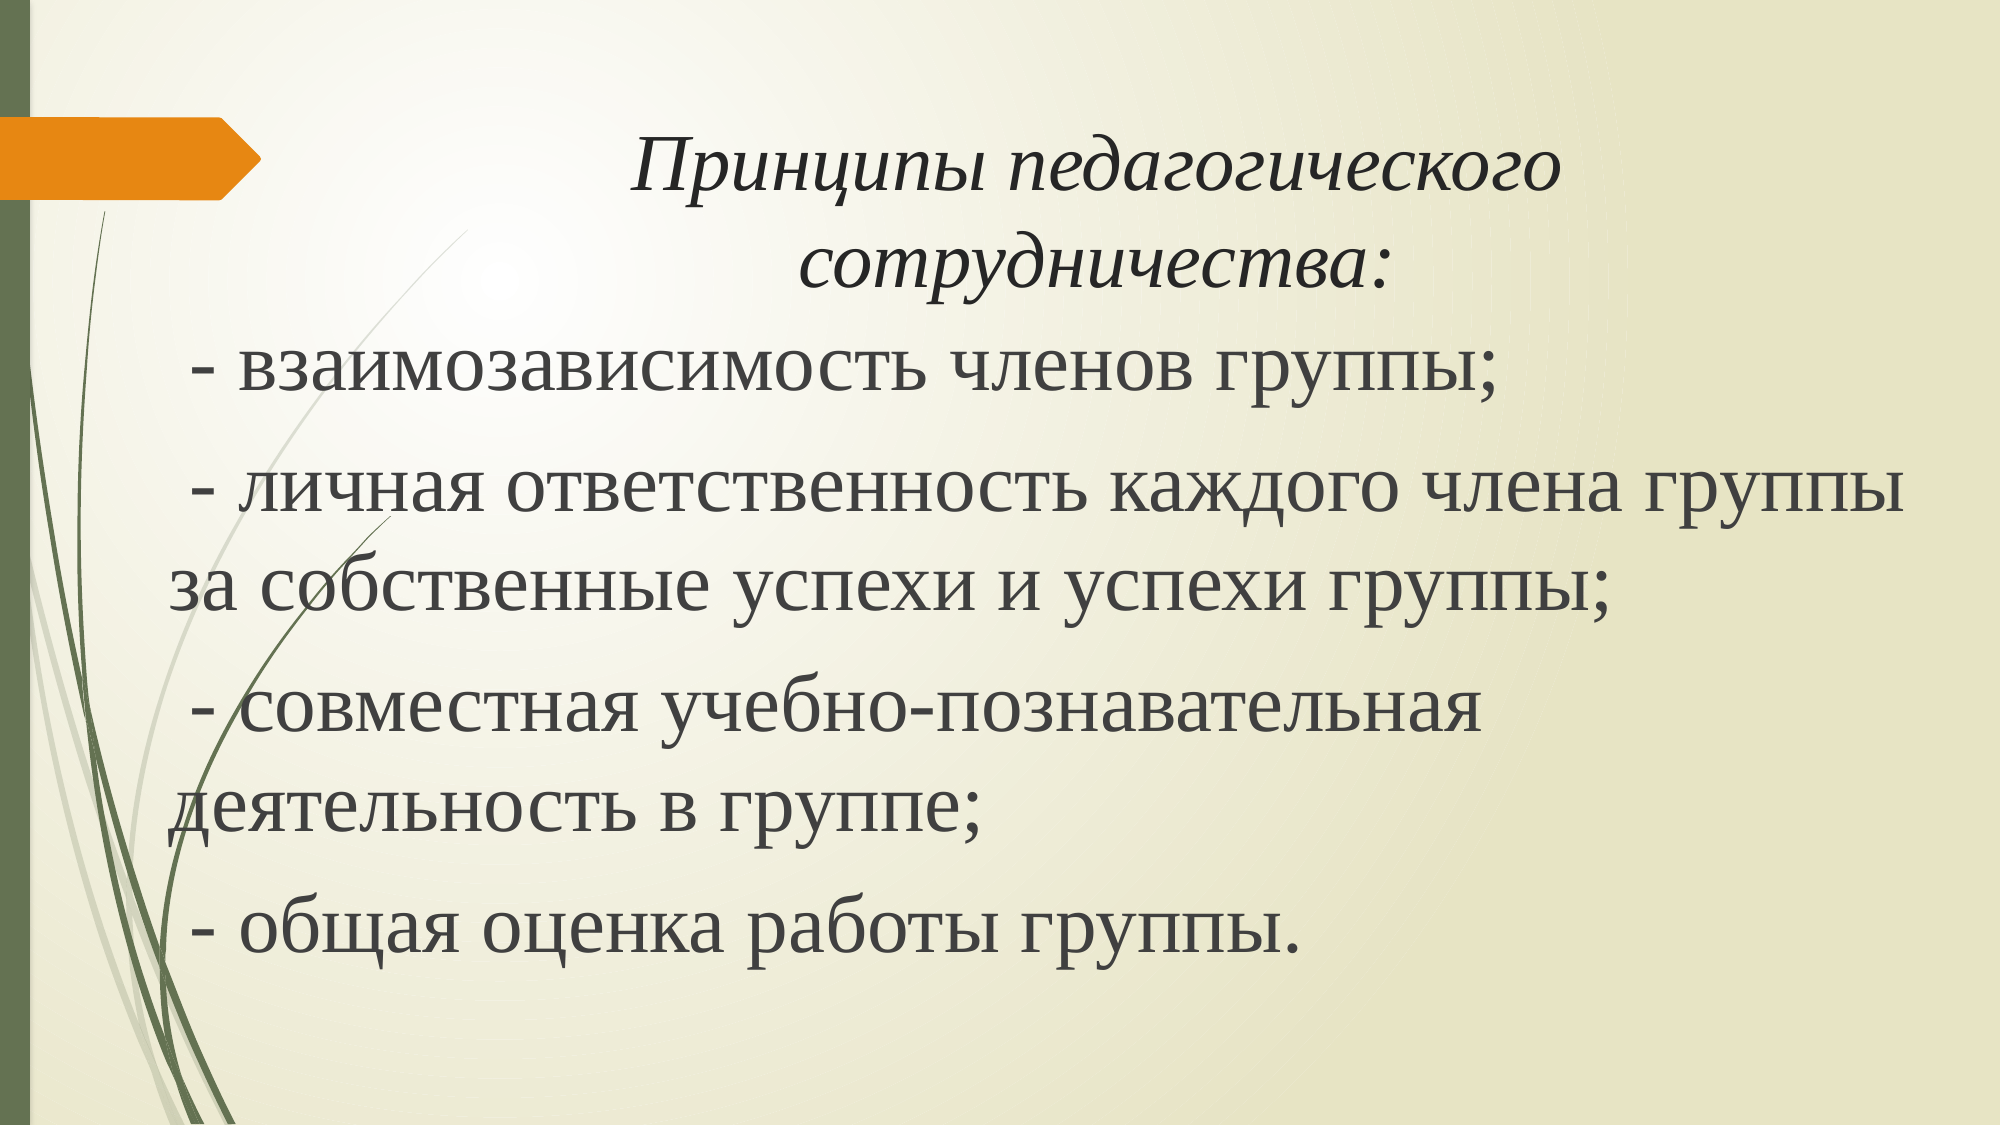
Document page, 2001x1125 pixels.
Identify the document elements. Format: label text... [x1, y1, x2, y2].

title Принципы педагогического сотрудничества: [307, 102, 1888, 299]
list - взаимозависимость членов группы; - личная ответственность каждого члена группы за собственные успехи и успехи группы; - совместная учебно-познавательная деятельность в группе; - общая оценка работы группы. [153, 299, 1923, 1014]
